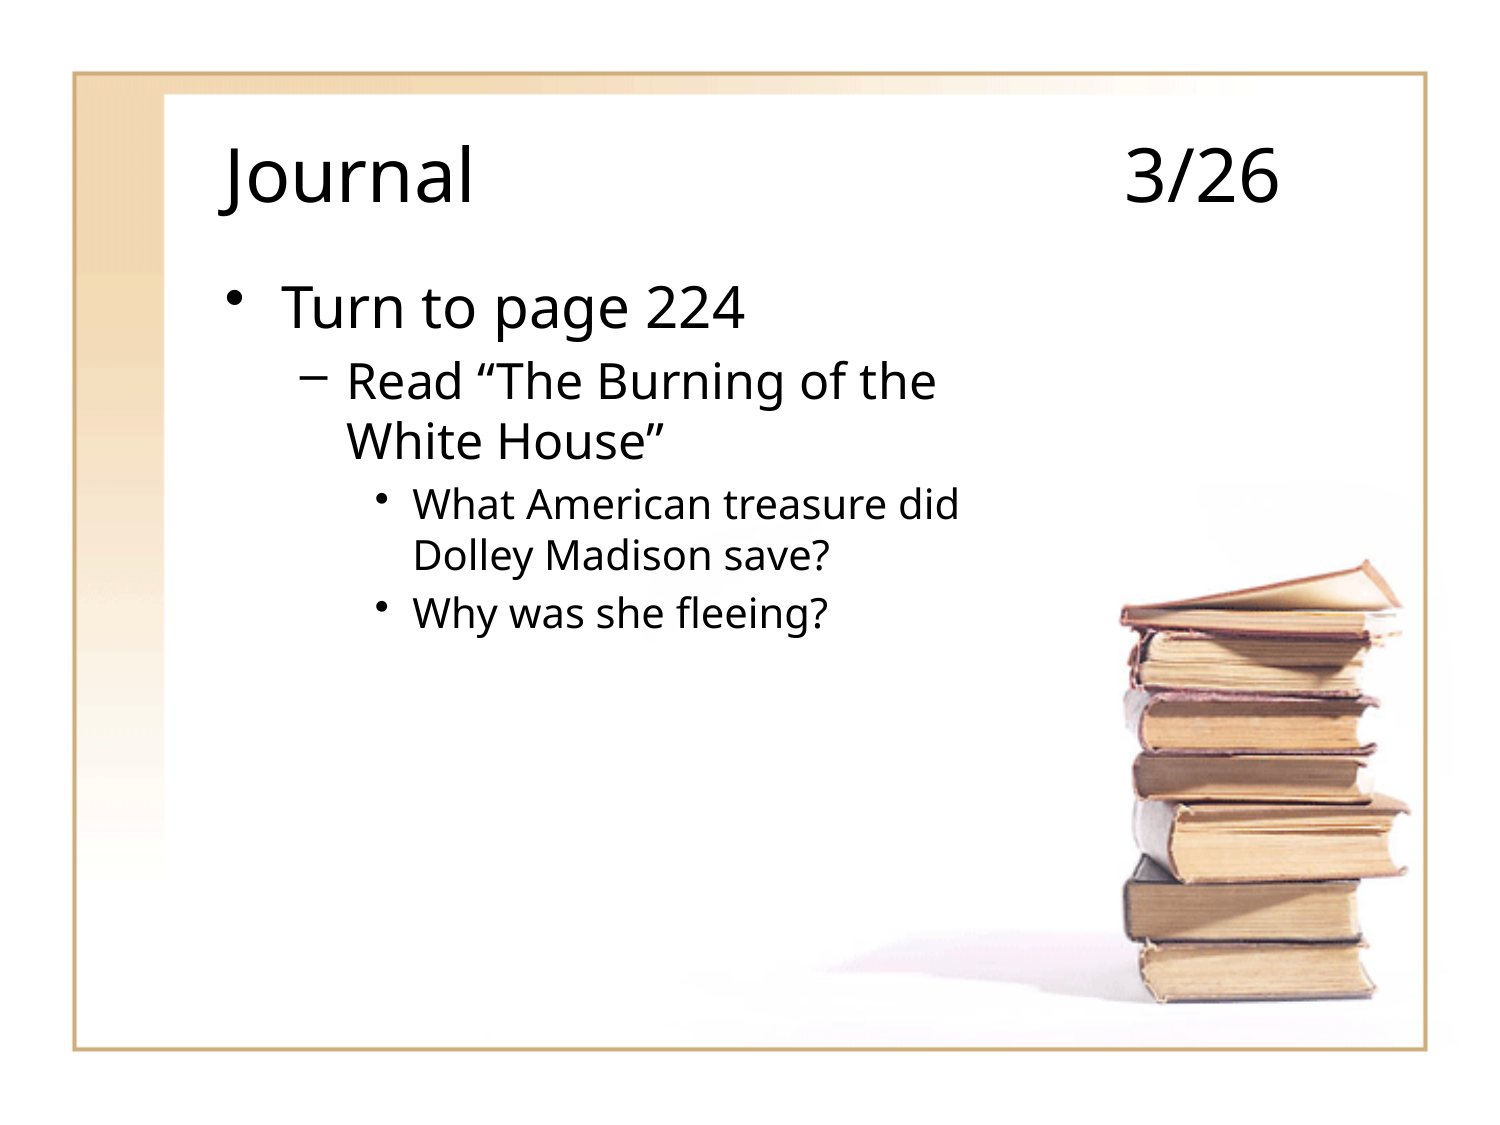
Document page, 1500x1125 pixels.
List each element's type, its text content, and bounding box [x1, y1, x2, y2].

list Turn to page 224 Read “The Burning of the White House” What American treasure did Dolley Madison save? Why was she fleeing? [209, 262, 1073, 1006]
title Journal 3/26 [209, 112, 1373, 233]
picture [0, 0, 1500, 1125]
